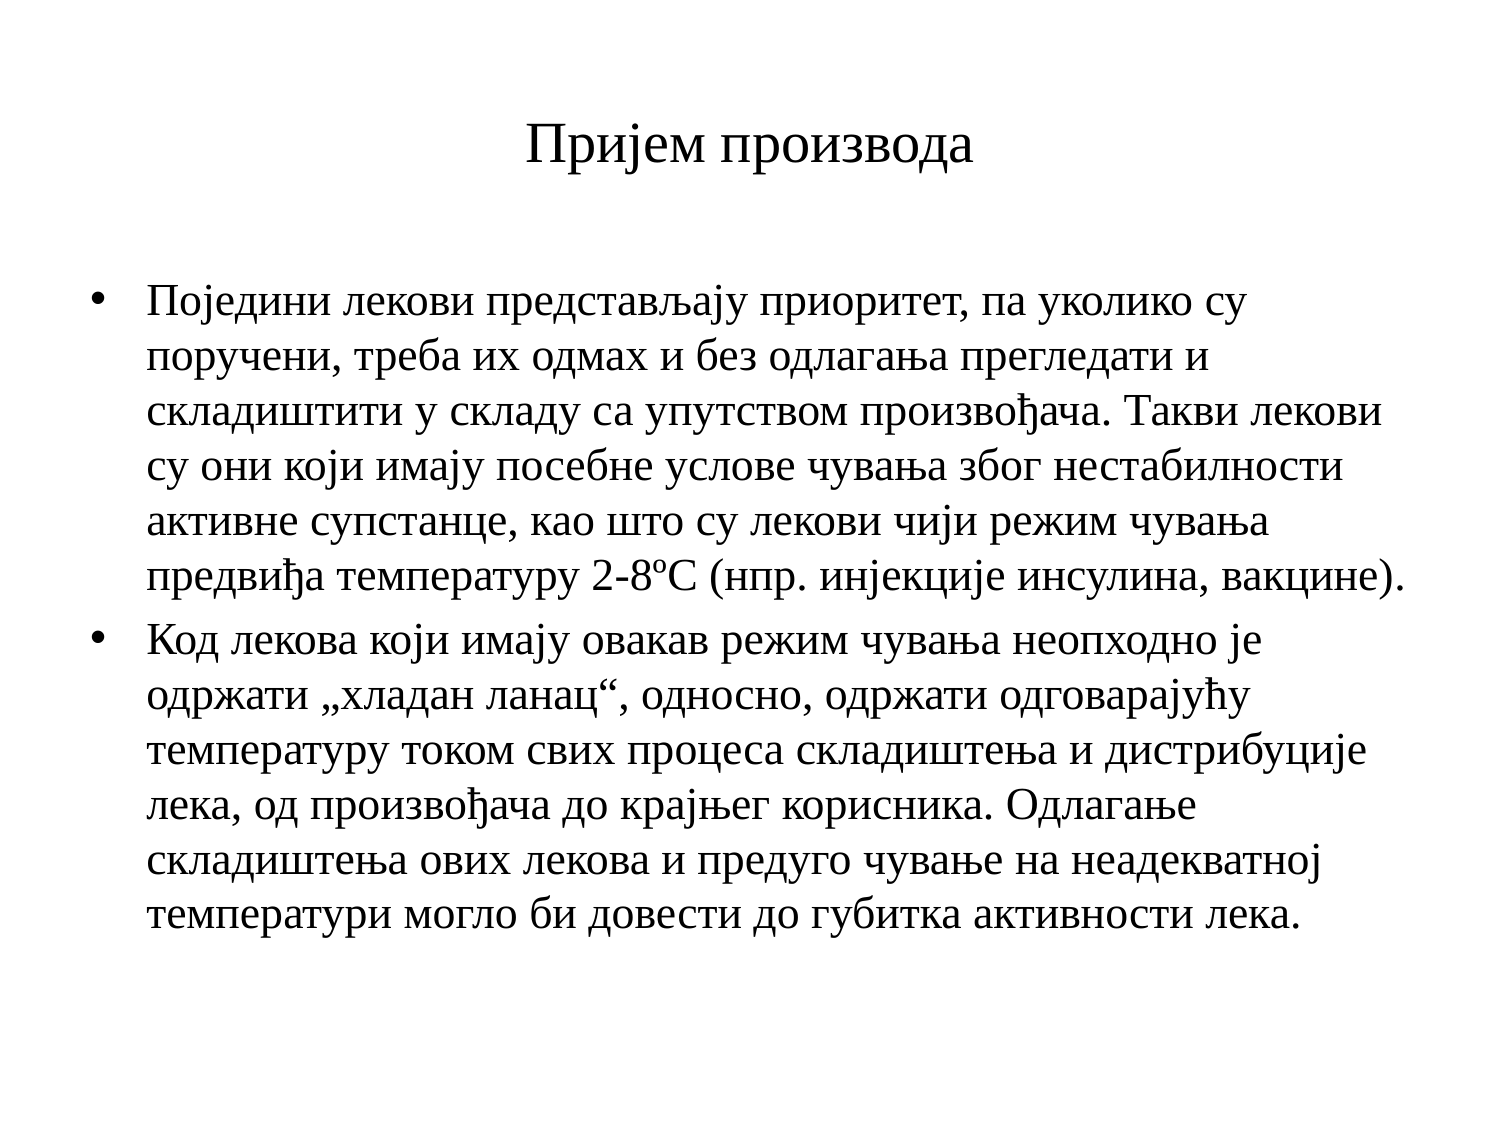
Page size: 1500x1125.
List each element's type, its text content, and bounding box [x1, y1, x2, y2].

list Поједини лекови представљају приоритет, па уколико су поручени, треба их одмах и без одлагања прегледати и складиштити у складу са упутством произвођача. Такви лекови су они који имају посебне услове чувања због нестабилности активне супстанце, као што су лекови чији режим чувања предвиђа температуру 2-8ºС (нпр. инјекције инсулина, вакцине). Код лекова који имају овакав режим чувања неопходно је одржати „хладан ланац“, односно, одржати одговарајућу температуру током свих процеса складиштења и дистрибуције лека, од произвођача до крајњег корисника. Одлагање складиштења ових лекова и предуго чување на неадекватној температури могло би довести до губитка активности лека. [75, 262, 1425, 1005]
title Пријем производа [75, 45, 1425, 233]
